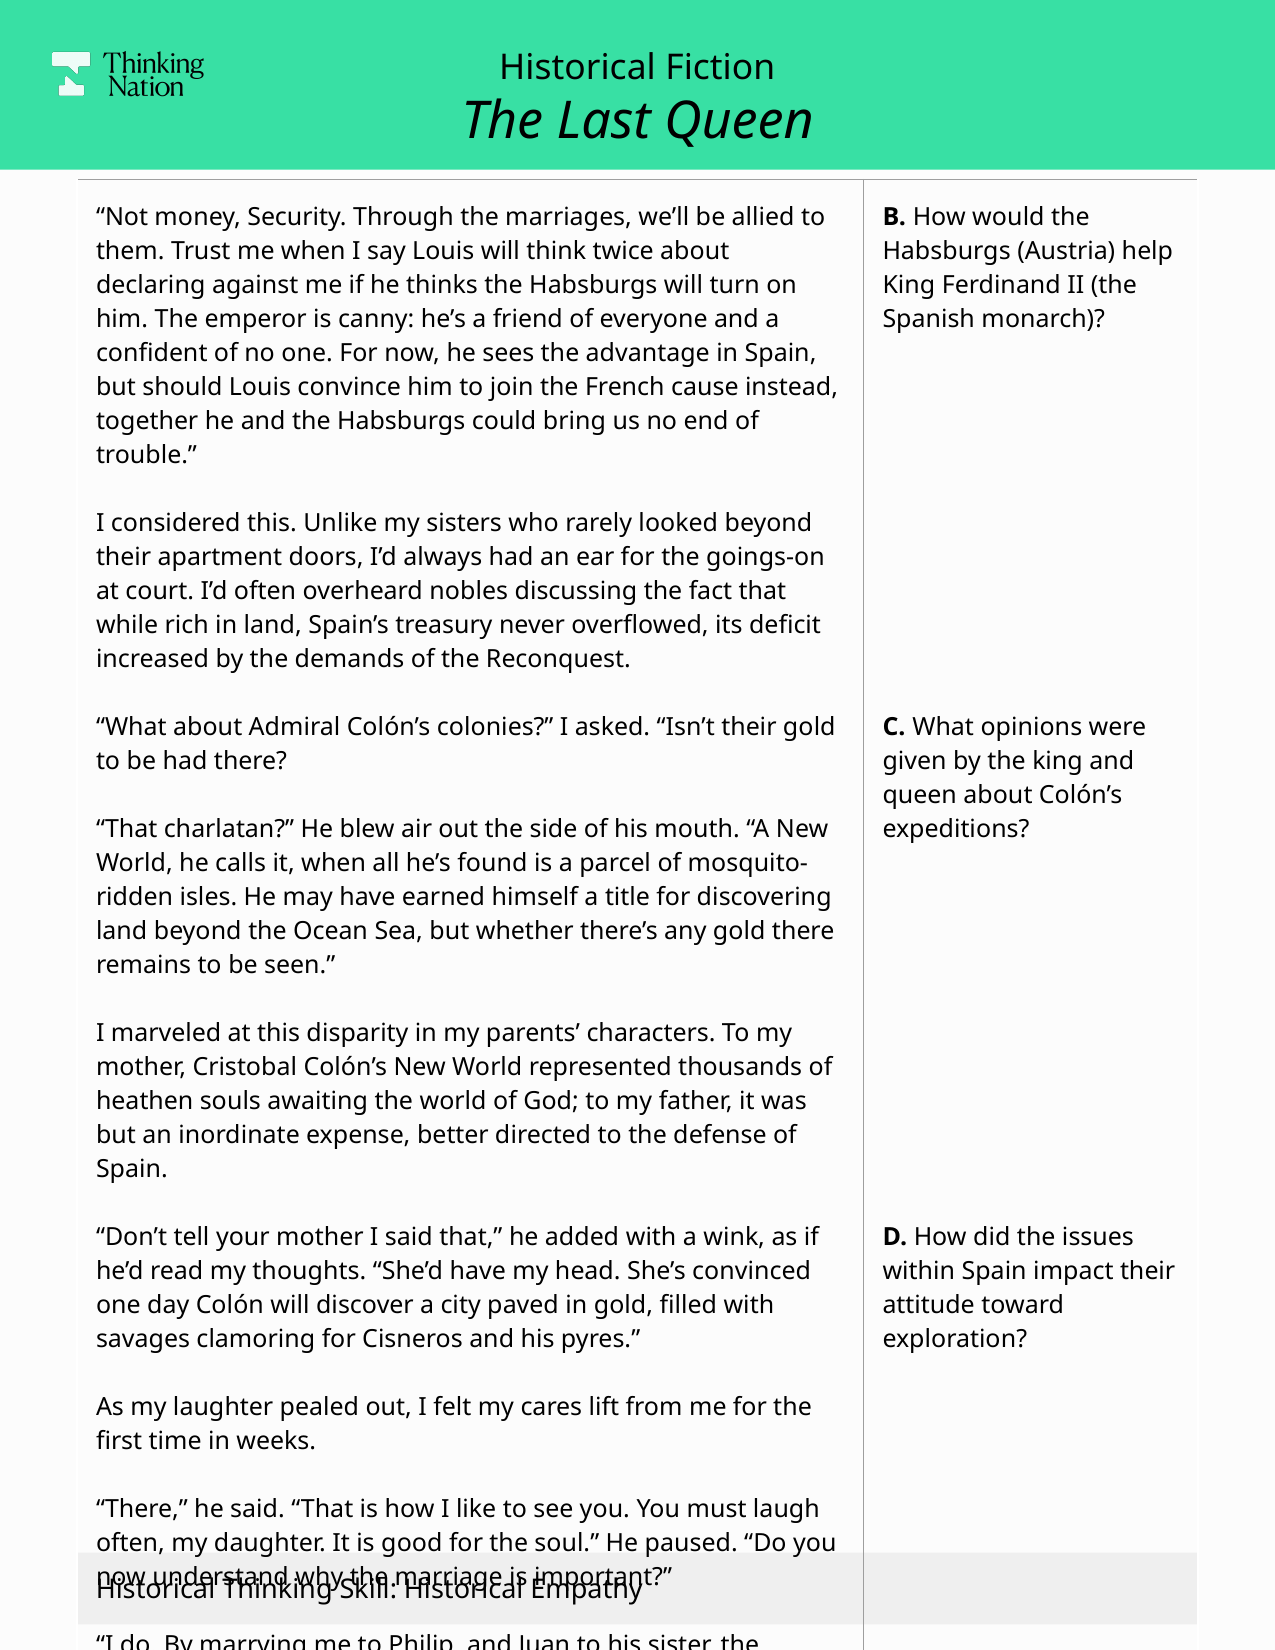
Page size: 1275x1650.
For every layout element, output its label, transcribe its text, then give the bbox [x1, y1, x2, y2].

text_box Historical Fiction The Last Queen [0, 0, 1275, 170]
table_header “Not money, Security. Through the marriages, we’ll be allied to them. Trust me when I say Louis will think twice about declaring against me if he thinks the Habsburgs will turn on him. The emperor is canny: he’s a friend of everyone and a confident of no one. For now, he sees the advantage in Spain, but should Louis convince him to join the French cause instead, together he and the Habsburgs could bring us no end of trouble.” I considered this. Unlike my sisters who rarely looked beyond their apartment doors, I’d always had an ear for the goings-on at court. I’d often overheard nobles discussing the fact that while rich in land, Spain’s treasury never overflowed, its deficit increased by the demands of the Reconquest. “What about Admiral Colón’s colonies?” I asked. “Isn’t their gold to be had there? “That charlatan?” He blew air out the side of his mouth. “A New World, he calls it, when all he’s found is a parcel of mosquito-ridden isles. He may have earned himself a title for discovering land beyond the Ocean Sea, but whether there’s any gold there remains to be seen.” I marveled at this disparity in my parents’ characters. To my mother, Cristobal Colón’s New World represented thousands of heathen souls awaiting the world of God; to my father, it was but an inordinate expense, better directed to the defense of Spain. “Don’t tell your mother I said that,” he added with a wink, as if he’d read my thoughts. “She’d have my head. She’s convinced one day Colón will discover a city paved in gold, filled with savages clamoring for Cisneros and his pyres.” As my laughter pealed out, I felt my cares lift from me for the first time in weeks. “There,” he said. “That is how I like to see you. You must laugh often, my daughter. It is good for the soul.” He paused. “Do you now understand why the marriage is important?” “I do. By marrying me to Philip, and Juan to his sister, the Habsburgs will lend us their power, and France will be forced to negotiate with us rather than simply declare war.” [78, 180, 863, 1650]
table_header B. How would the Habsburgs (Austria) help King Ferdinand II (the Spanish monarch)? C. What opinions were given by the king and queen about Colón’s expeditions? D. How did the issues within Spain impact their attitude toward exploration? [864, 180, 1197, 1650]
picture [35, 37, 210, 110]
